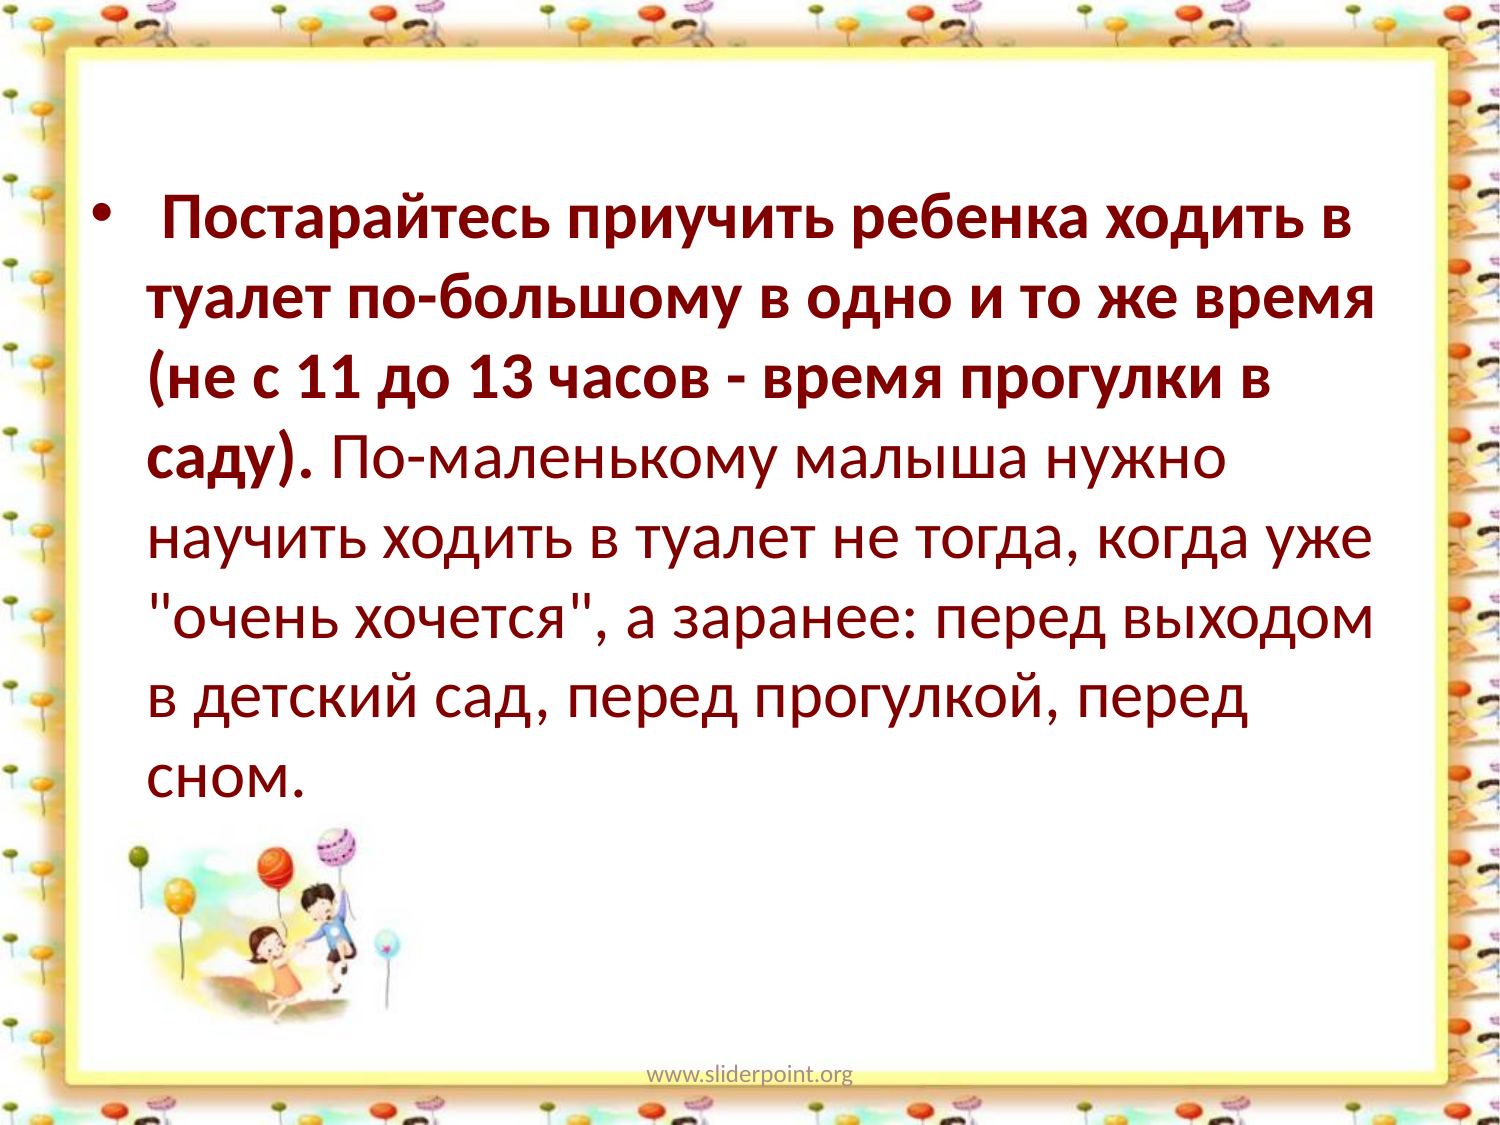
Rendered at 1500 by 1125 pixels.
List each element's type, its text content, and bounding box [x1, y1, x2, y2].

picture [0, 0, 1500, 1125]
footer www.sliderpoint.org [512, 1042, 988, 1103]
list Постарайтесь приучить ребенка ходить в туалет по-большому в одно и то же время (не с 11 до 13 часов - время прогулки в саду). По-маленькому малыша нужно научить ходить в туалет не тогда, когда уже "очень хочется", а заранее: перед выходом в детский сад, перед прогулкой, перед сном. [74, 163, 1426, 1006]
